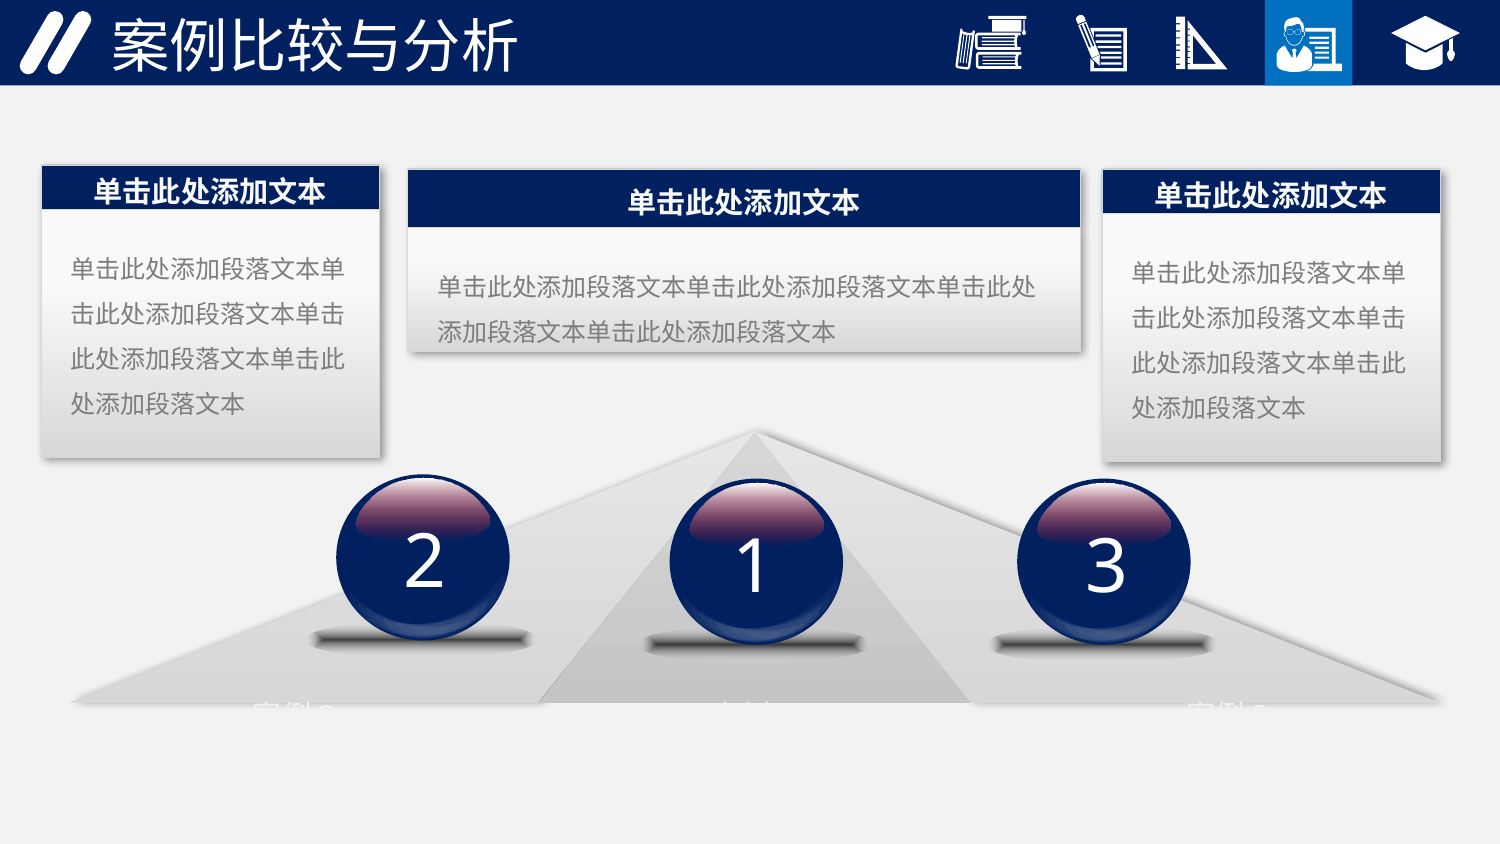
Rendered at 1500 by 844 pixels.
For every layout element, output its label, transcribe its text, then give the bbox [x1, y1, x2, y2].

text_box 单击此处添加文本 [41, 164, 380, 209]
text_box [303, 474, 539, 660]
text_box 单击此处添加文本 [1101, 168, 1441, 214]
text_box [970, 431, 1441, 741]
text_box 单击此处添加段落文本单击此处添加段落文本单击此处添加段落文本单击此处添加段落文本 [407, 227, 1081, 351]
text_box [68, 431, 539, 741]
text_box 案例比较与分析 [96, 1, 535, 87]
text_box 单击此处添加段落文本单击此处添加段落文本单击此处添加段落文本单击此处添加段落文本 [1102, 213, 1441, 431]
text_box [636, 478, 873, 664]
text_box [538, 432, 972, 741]
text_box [984, 478, 1220, 664]
text_box 单击此处添加文本 [407, 168, 1081, 227]
text_box 单击此处添加段落文本单击此处添加段落文本单击此处添加段落文本单击此处添加段落文本 [41, 209, 380, 458]
